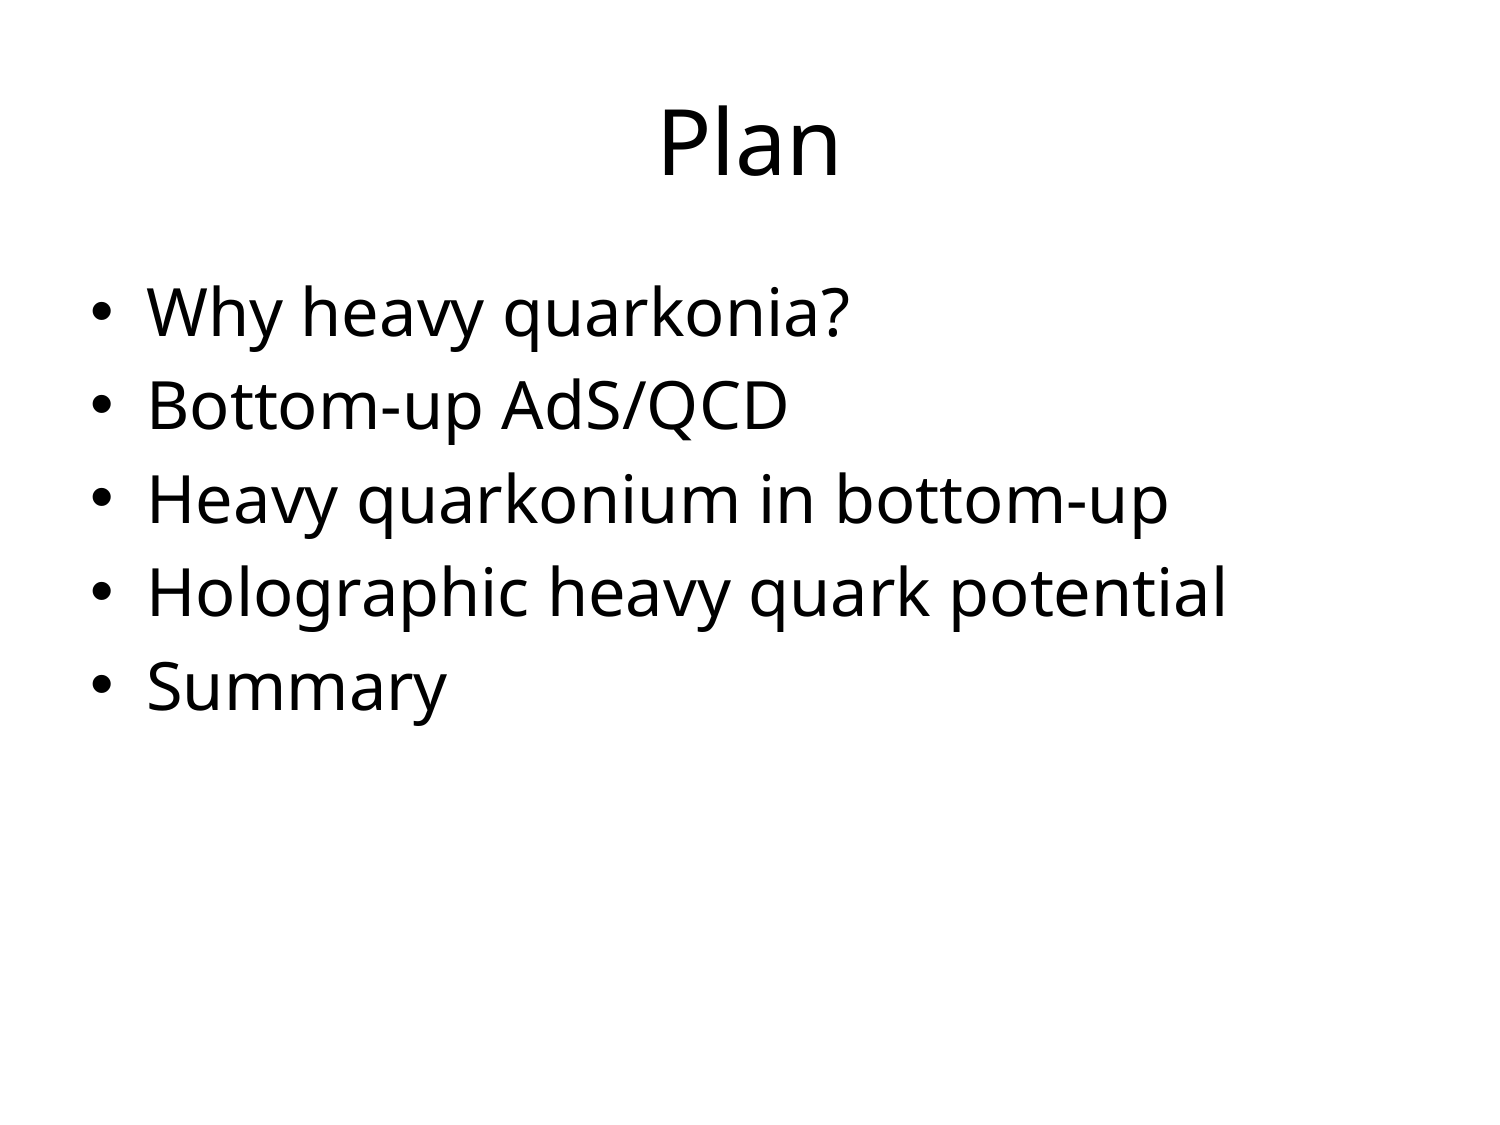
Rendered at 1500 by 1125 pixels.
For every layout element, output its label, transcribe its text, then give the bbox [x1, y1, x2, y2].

list Why heavy quarkonia? Bottom-up AdS/QCD Heavy quarkonium in bottom-up Holographic heavy quark potential Summary [75, 262, 1425, 750]
title Plan [75, 45, 1425, 233]
